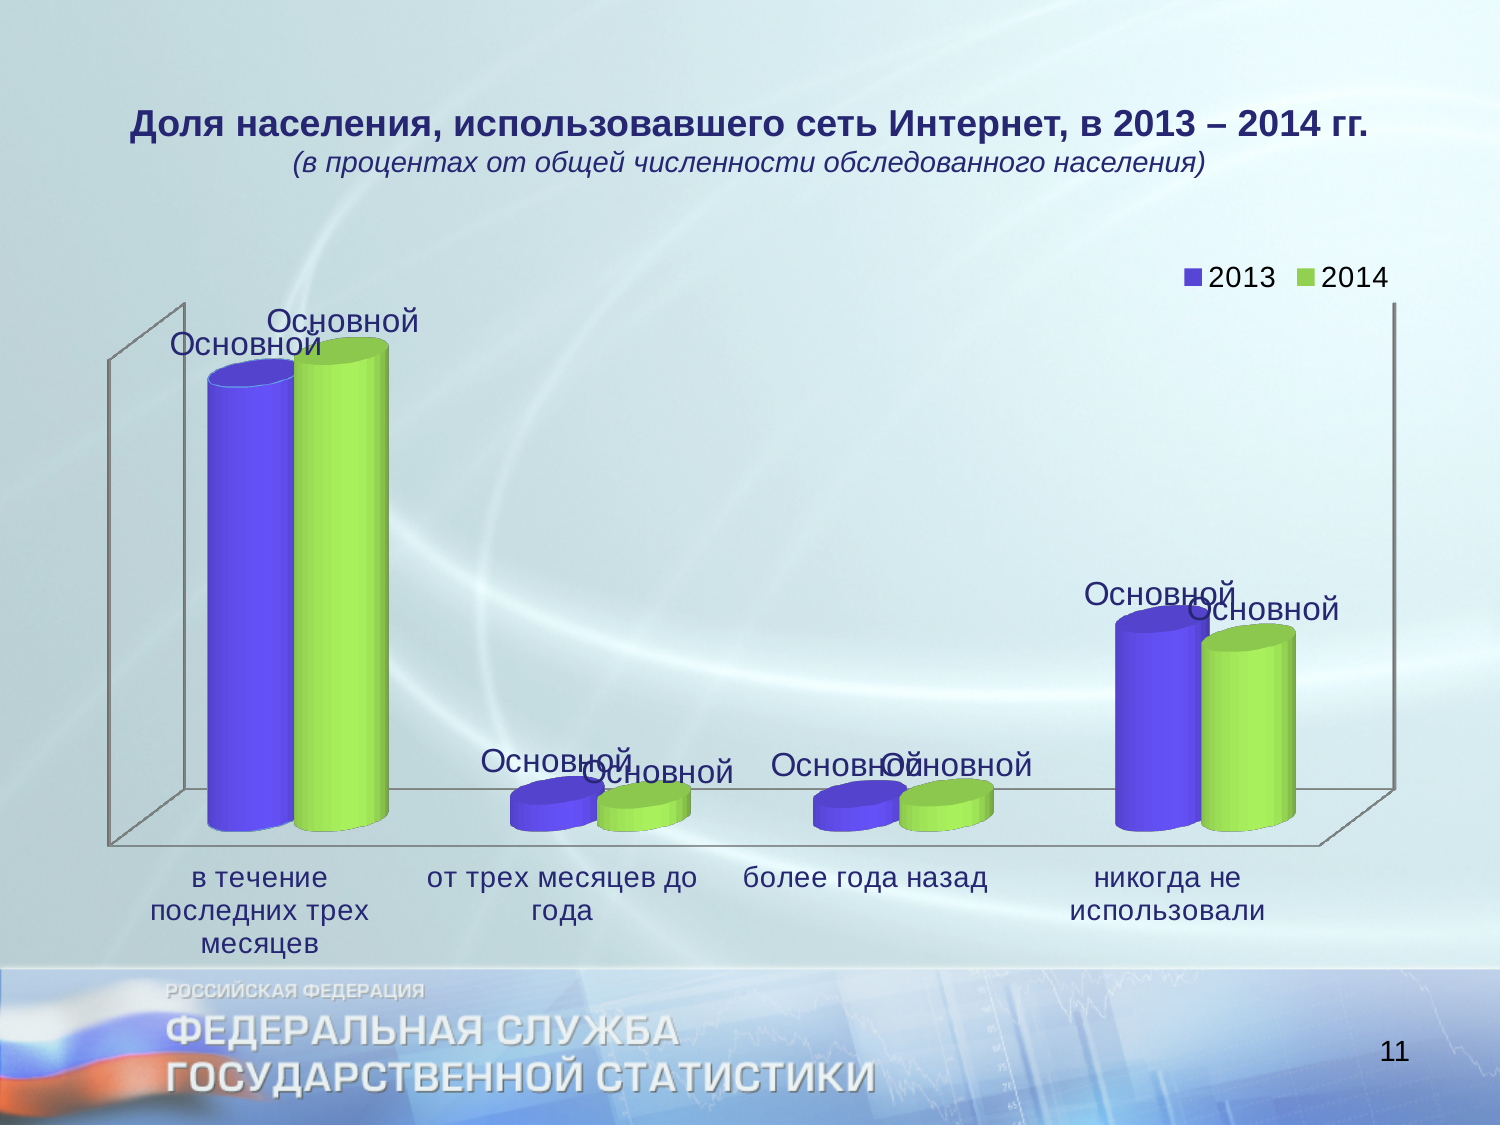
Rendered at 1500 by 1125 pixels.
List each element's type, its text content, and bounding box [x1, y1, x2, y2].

chart [76, 231, 1427, 975]
title Доля населения, использовавшего сеть Интернет, в 2013 – 2014 гг. (в процентах от общей численности обследованного населения) [29, 45, 1471, 233]
picture [0, 0, 1500, 1125]
slide_number 11 [1074, 1024, 1425, 1103]
text_box [100, 982, 1359, 1093]
